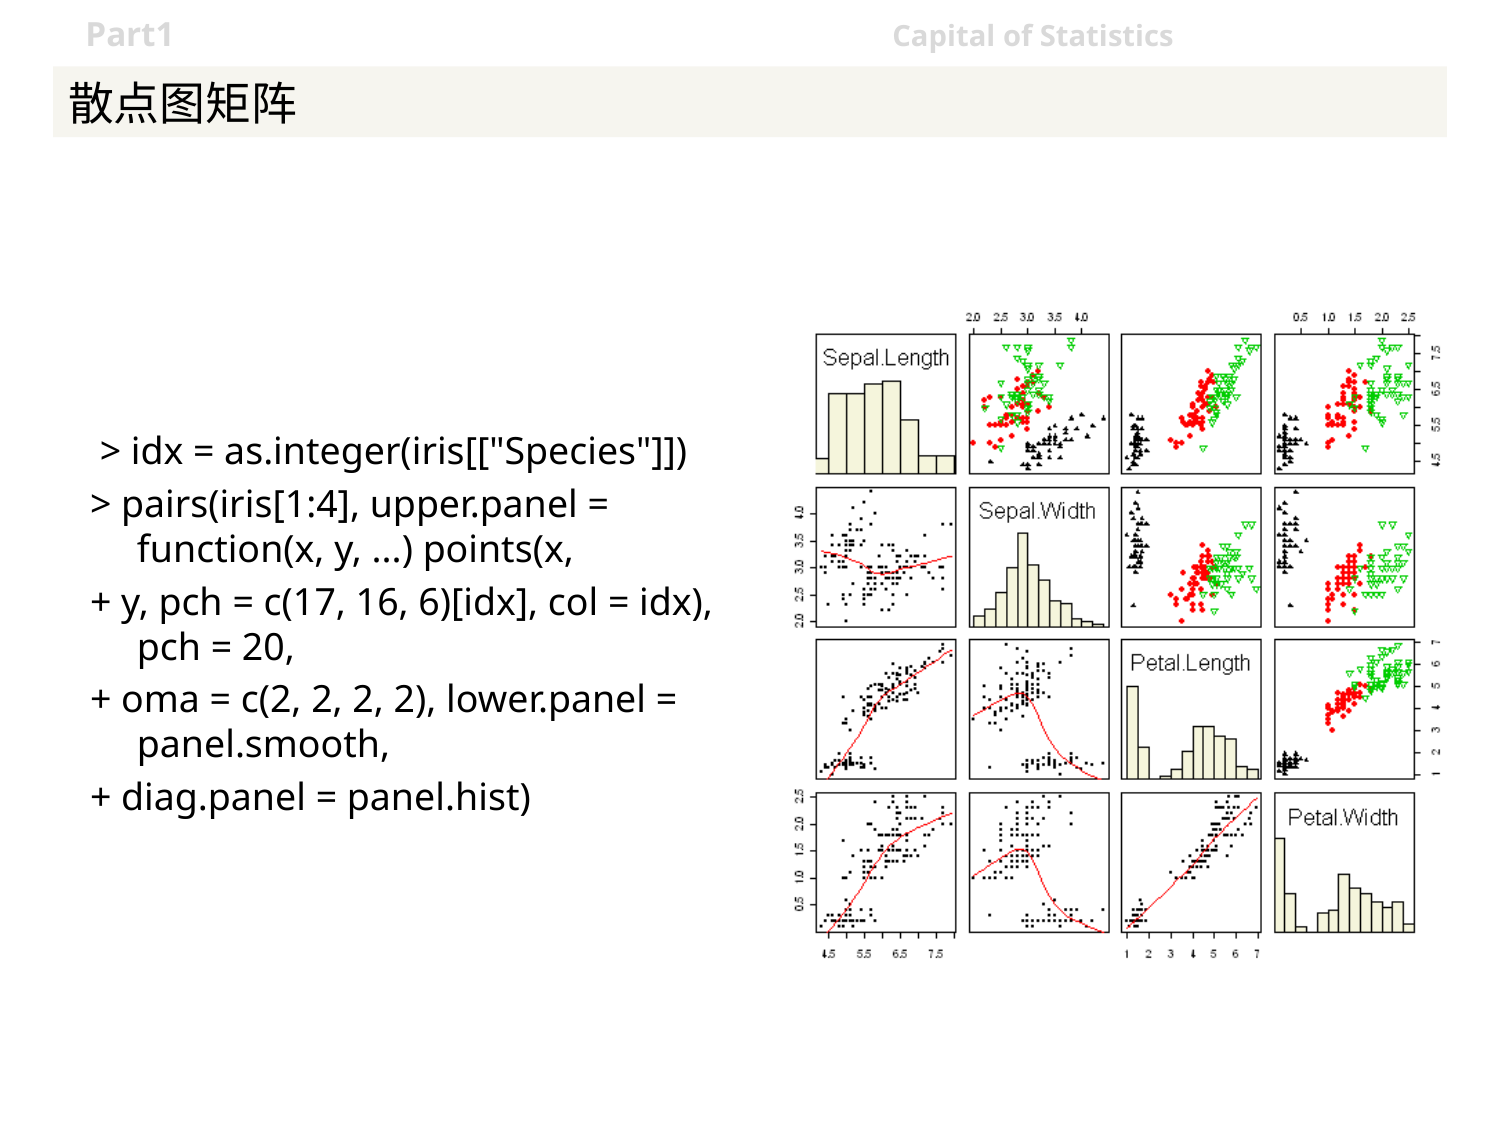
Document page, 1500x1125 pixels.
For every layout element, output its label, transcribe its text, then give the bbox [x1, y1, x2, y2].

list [784, 302, 1448, 965]
list > idx = as.integer(iris[["Species"]]) > pairs(iris[1:4], upper.panel = function(x, y, ...) points(x, + y, pch = c(17, 16, 6)[idx], col = idx), pch = 20, + oma = c(2, 2, 2, 2), lower.panel = panel.smooth, + diag.panel = panel.hist) [75, 262, 774, 1005]
title 散点图矩阵 [53, 66, 1447, 138]
